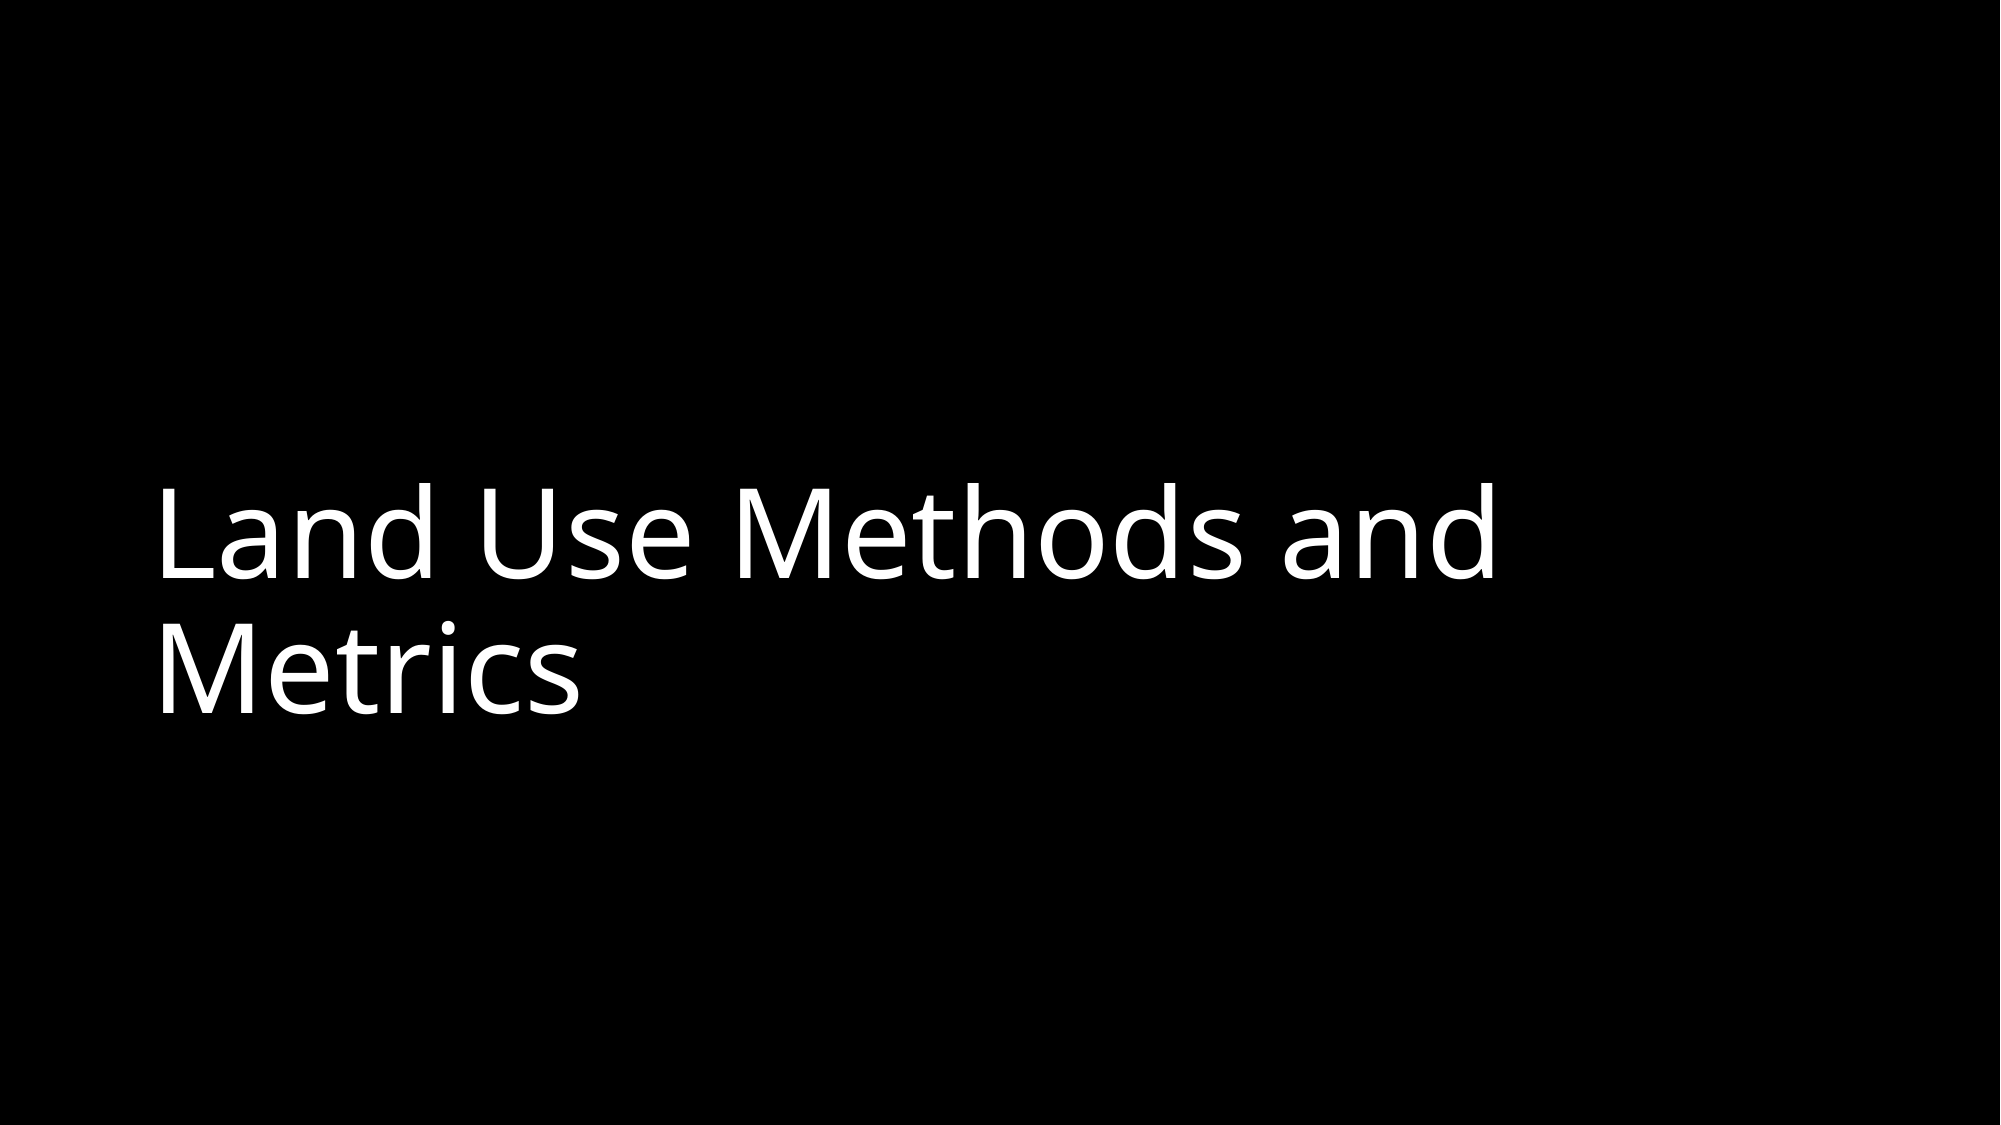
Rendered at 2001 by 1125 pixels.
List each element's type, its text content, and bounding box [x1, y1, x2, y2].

title Land Use Methods and Metrics [136, 280, 1862, 749]
